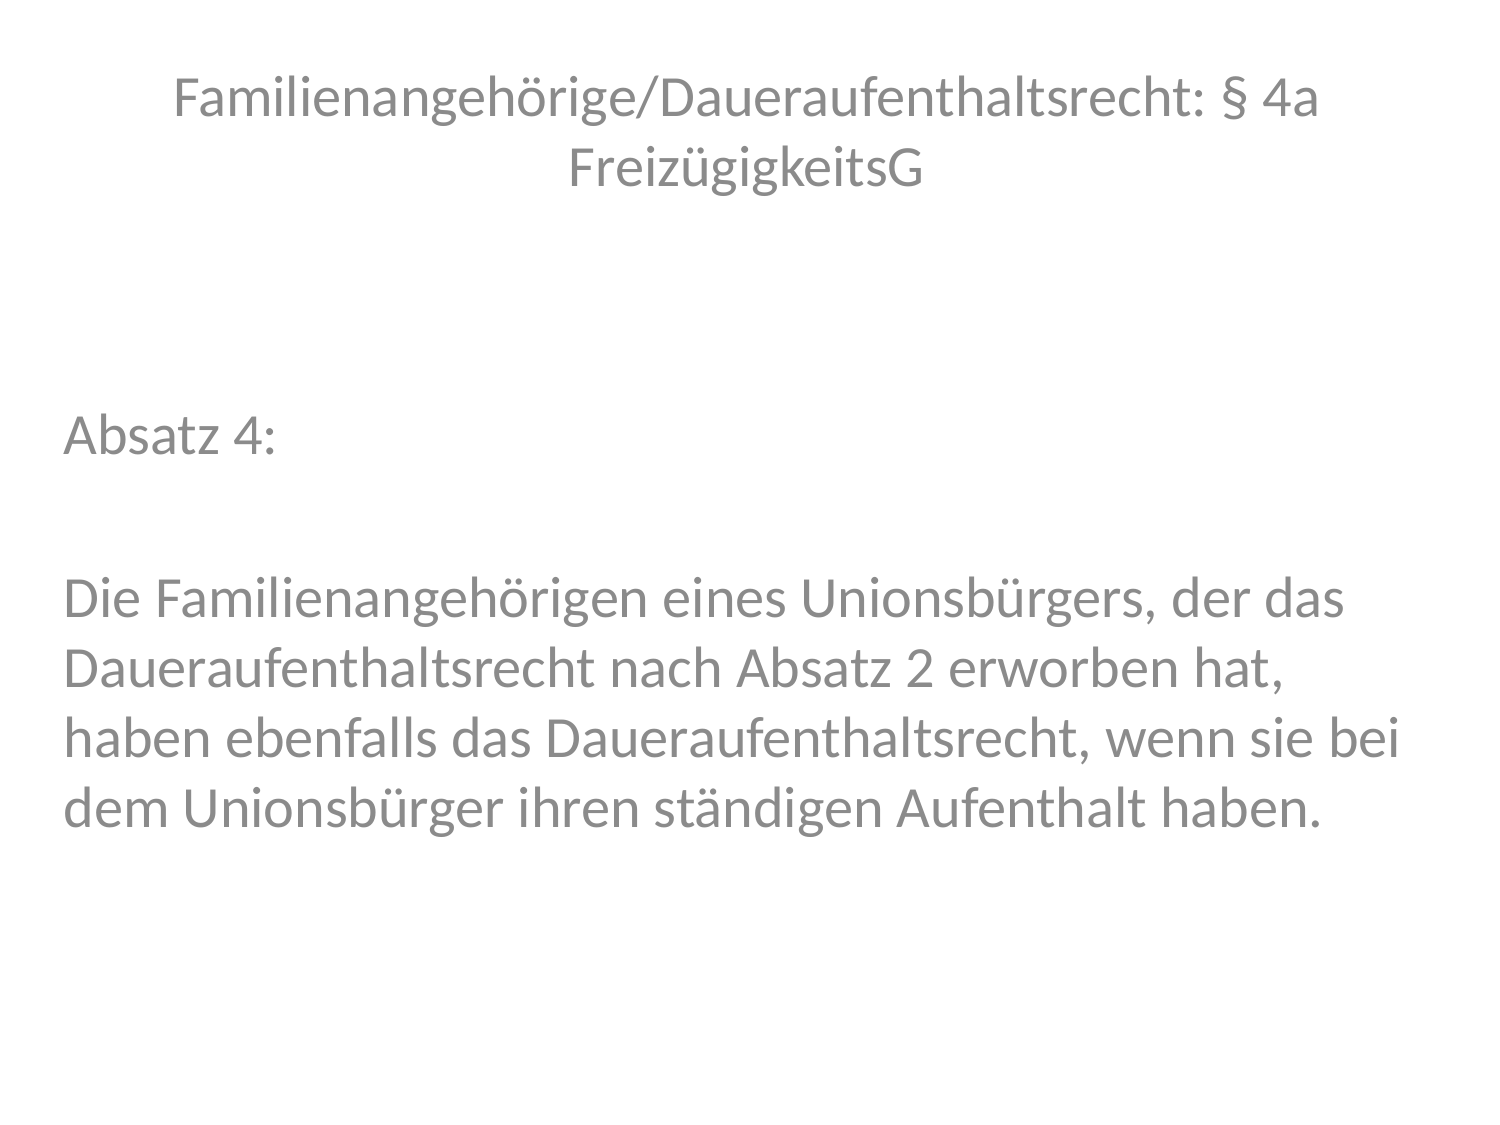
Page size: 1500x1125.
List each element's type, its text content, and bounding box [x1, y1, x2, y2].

subtitle Familienangehörige/Daueraufenthaltsrecht: § 4a FreizügigkeitsG Absatz 4: Die Familienangehörigen eines Unionsbürgers, der das Daueraufenthaltsrecht nach Absatz 2 erworben hat, haben ebenfalls das Daueraufenthaltsrecht, wenn sie bei dem Unionsbürger ihren ständigen Aufenthalt haben. [48, 50, 1446, 1063]
